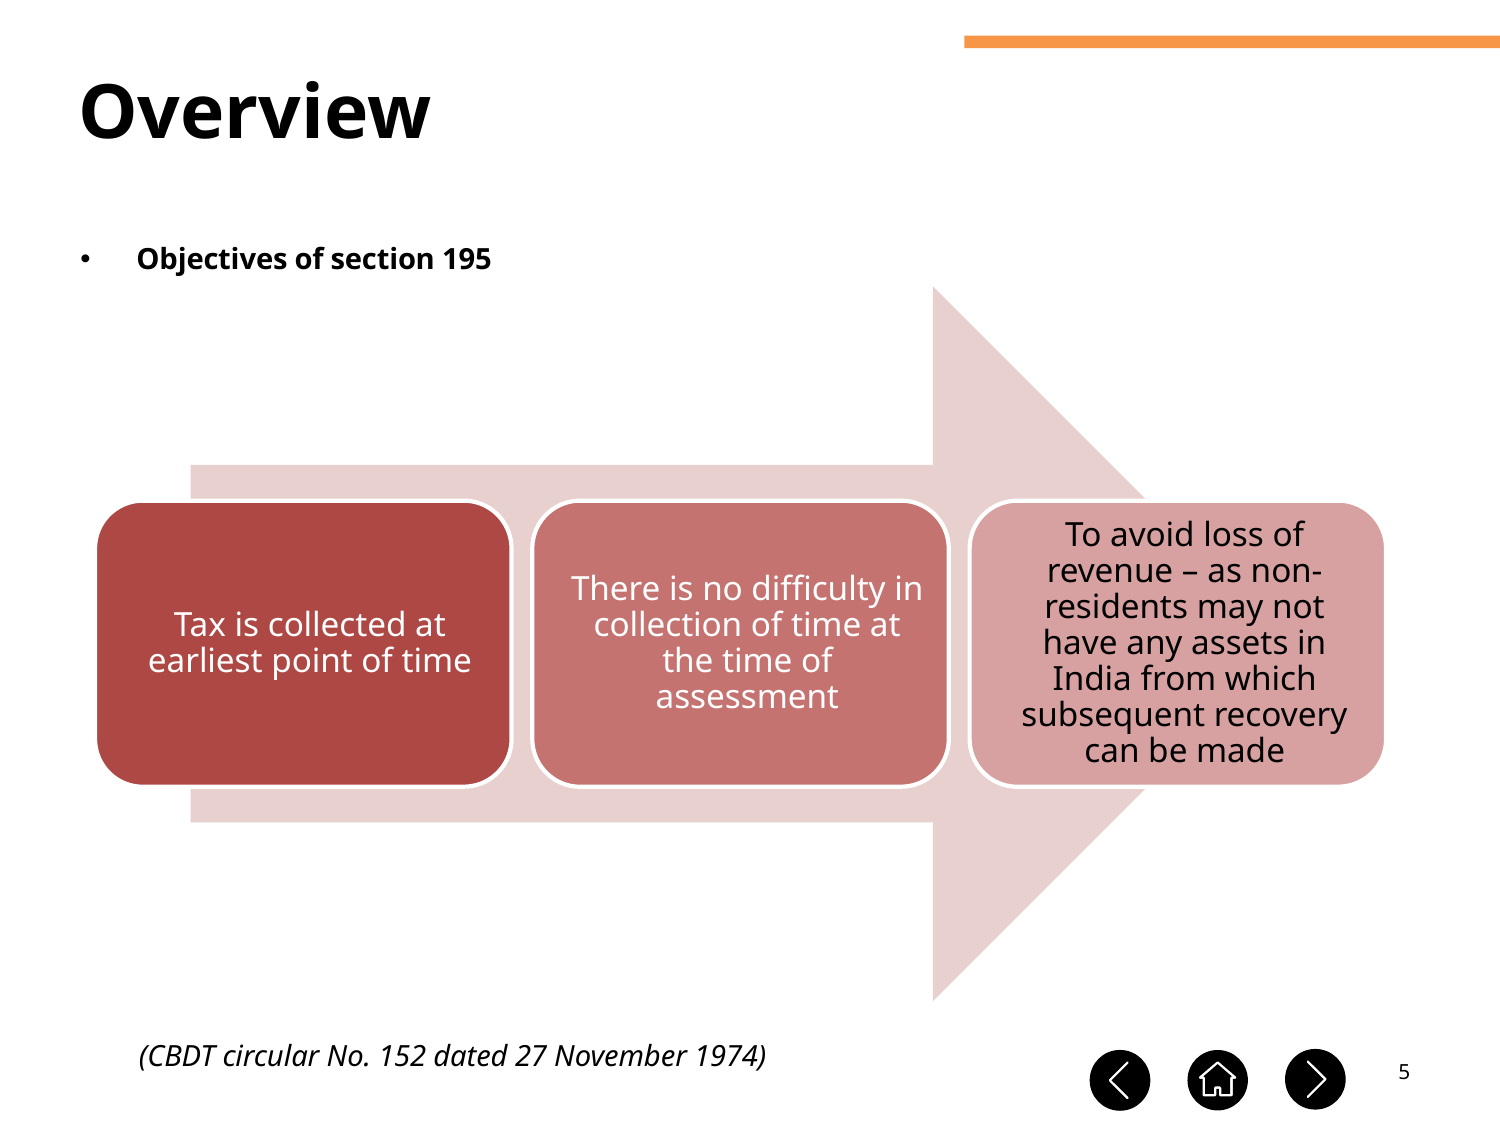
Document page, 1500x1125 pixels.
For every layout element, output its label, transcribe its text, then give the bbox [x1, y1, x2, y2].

slide_number 5 [1074, 1042, 1425, 1103]
text_box Overview [61, 48, 1401, 260]
text_box [962, 34, 1500, 50]
text_box (CBDT circular No. 152 dated 27 November 1974) [124, 1029, 782, 1080]
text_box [93, 285, 1388, 1002]
text_box Objectives of section 195 [63, 233, 1388, 283]
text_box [1089, 1048, 1346, 1111]
